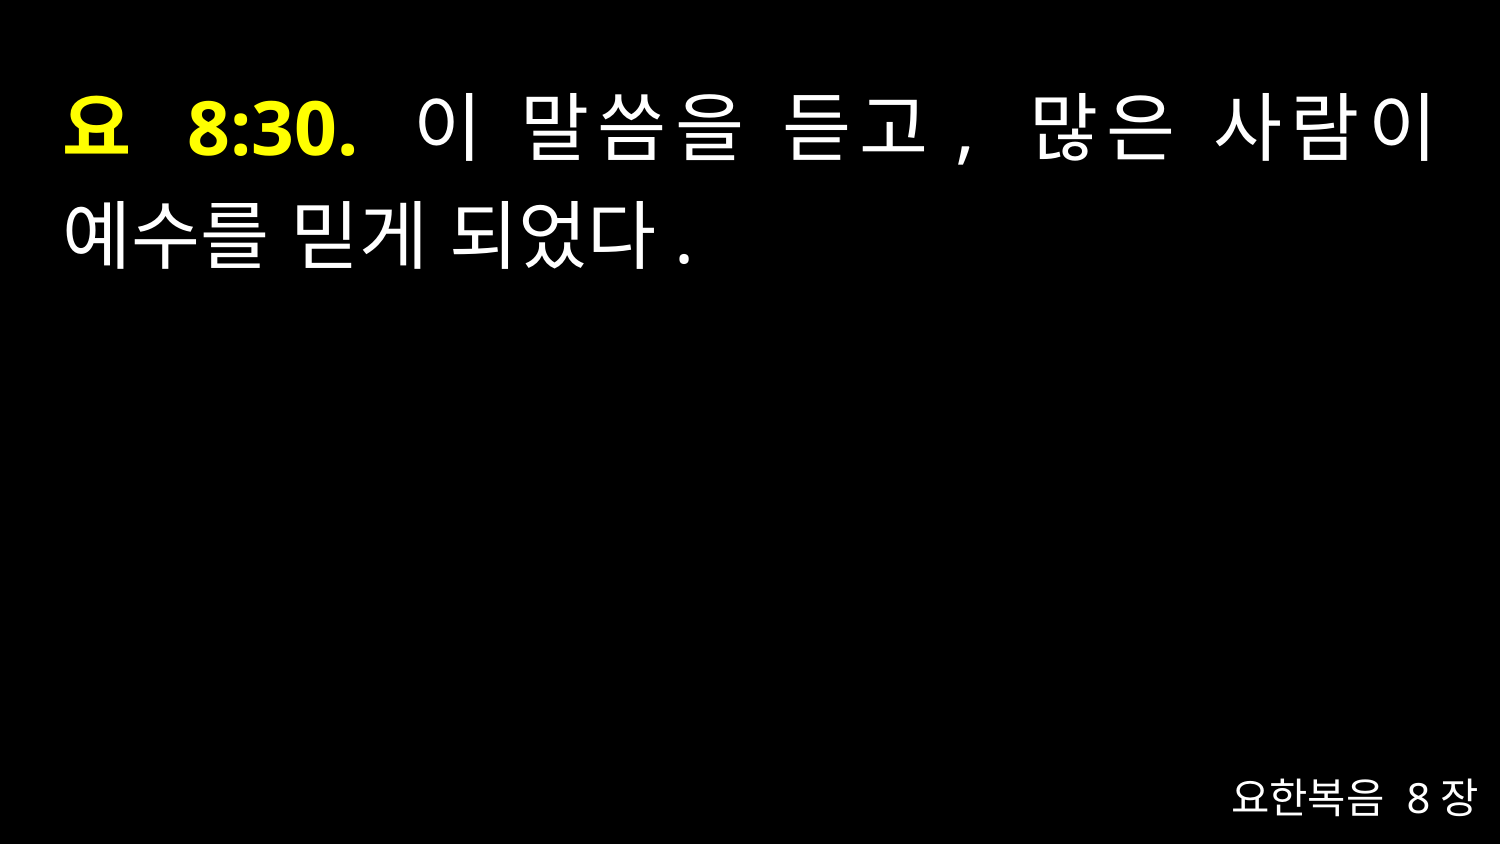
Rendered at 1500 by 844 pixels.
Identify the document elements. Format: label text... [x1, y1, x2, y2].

title 요 8:30. 이 말씀을 듣고, 많은 사람이 예수를 믿게 되었다. [0, 0, 1500, 844]
subtitle 요한복음 8장 [916, 770, 1500, 844]
